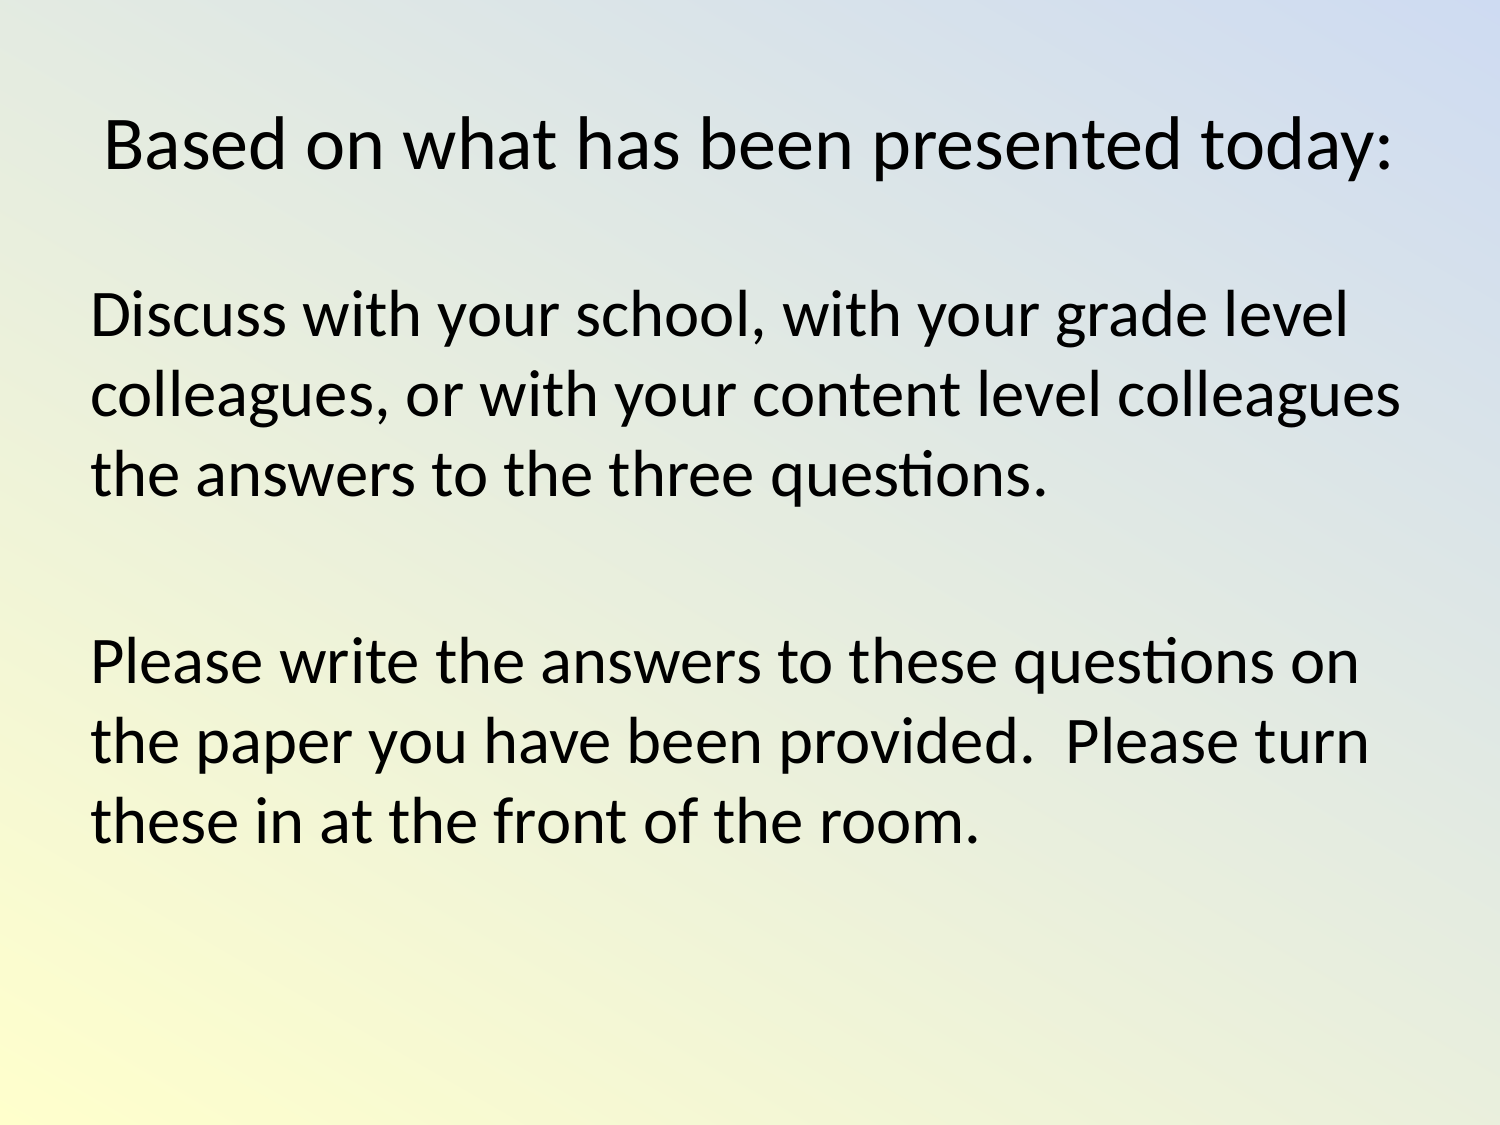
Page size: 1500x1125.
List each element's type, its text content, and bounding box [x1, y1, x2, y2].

title Based on what has been presented today: [75, 45, 1425, 233]
list Discuss with your school, with your grade level colleagues, or with your content level colleagues the answers to the three questions. Please write the answers to these questions on the paper you have been provided. Please turn these in at the front of the room. [75, 262, 1425, 1005]
